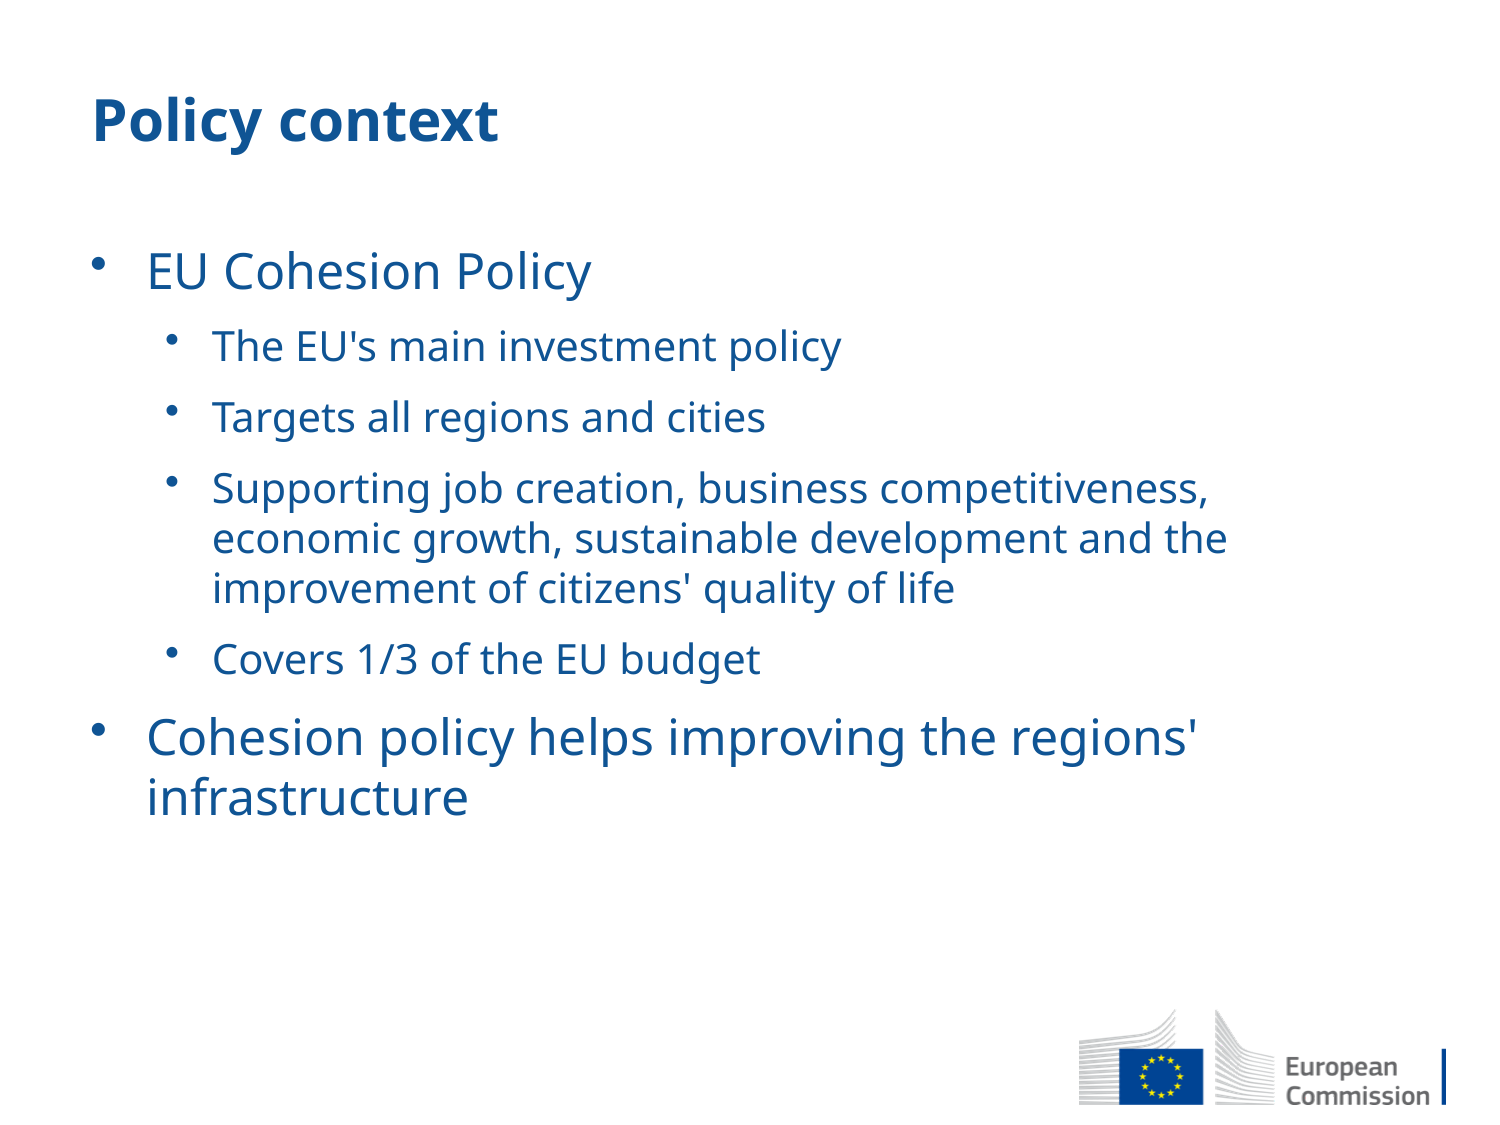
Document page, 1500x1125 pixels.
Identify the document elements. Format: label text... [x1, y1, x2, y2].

title Policy context [76, 41, 1427, 195]
list EU Cohesion Policy The EU's main investment policy Targets all regions and cities Supporting job creation, business competitiveness, economic growth, sustainable development and the improvement of citizens' quality of life Covers 1/3 of the EU budget Cohesion policy helps improving the regions' infrastructure [75, 231, 1425, 988]
picture [1078, 1008, 1447, 1106]
